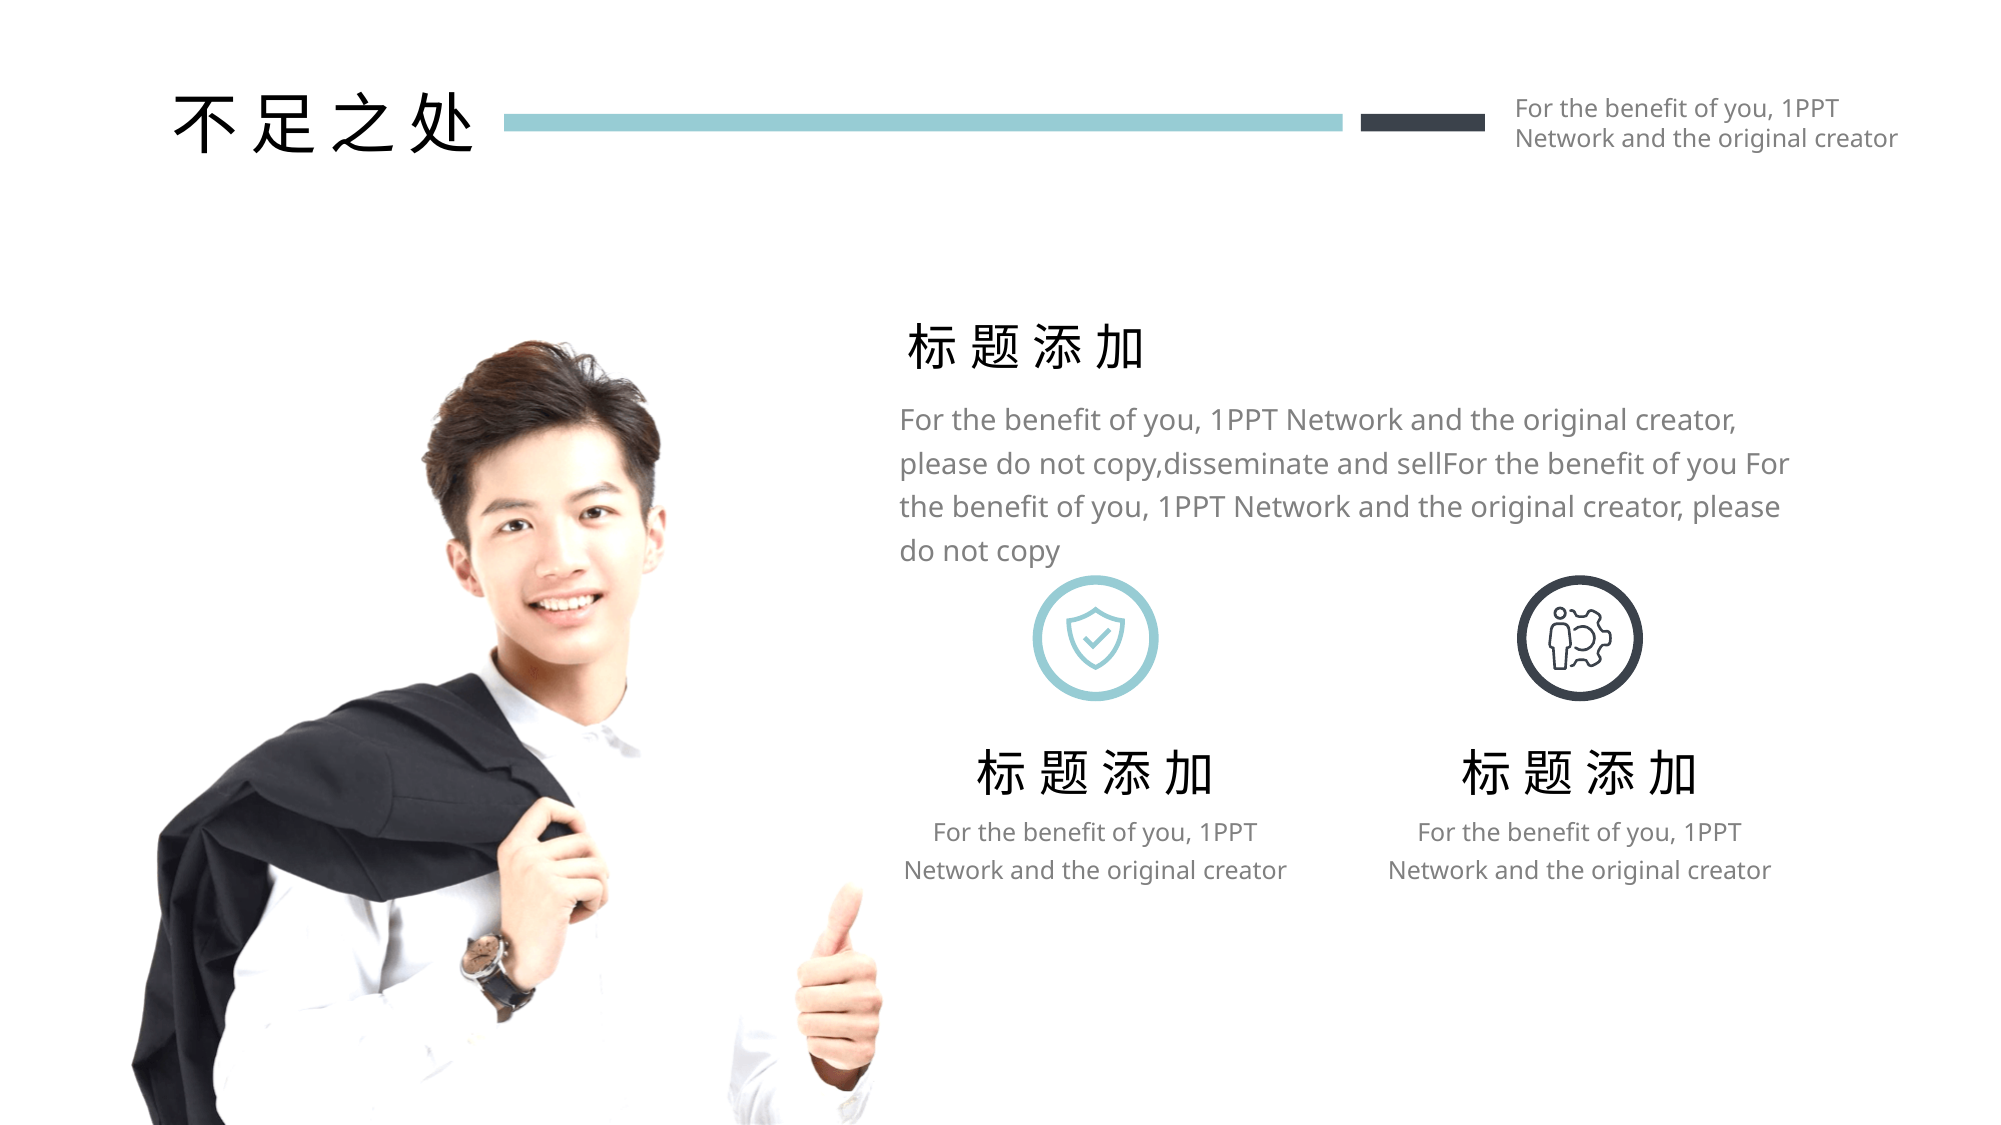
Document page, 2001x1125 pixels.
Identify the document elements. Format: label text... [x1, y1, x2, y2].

text_box [1360, 113, 1486, 132]
text_box [1520, 578, 1640, 698]
text_box For the benefit of you, 1PPT Network and the original creator [1500, 84, 1940, 160]
text_box [1036, 578, 1155, 698]
text_box [1065, 605, 1126, 672]
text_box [878, 734, 1313, 893]
text_box 不足之处 [156, 74, 491, 170]
picture [98, 284, 906, 1125]
text_box [503, 113, 1344, 132]
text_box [1362, 734, 1798, 893]
text_box 标题添加 [906, 308, 1161, 384]
text_box For the benefit of you, 1PPT Network and the original creator, please do not copy,disseminate and sellFor the benefit of you For the benefit of you, 1PPT Network and the original creator, please do not copy [906, 385, 1821, 575]
text_box [1547, 605, 1613, 671]
